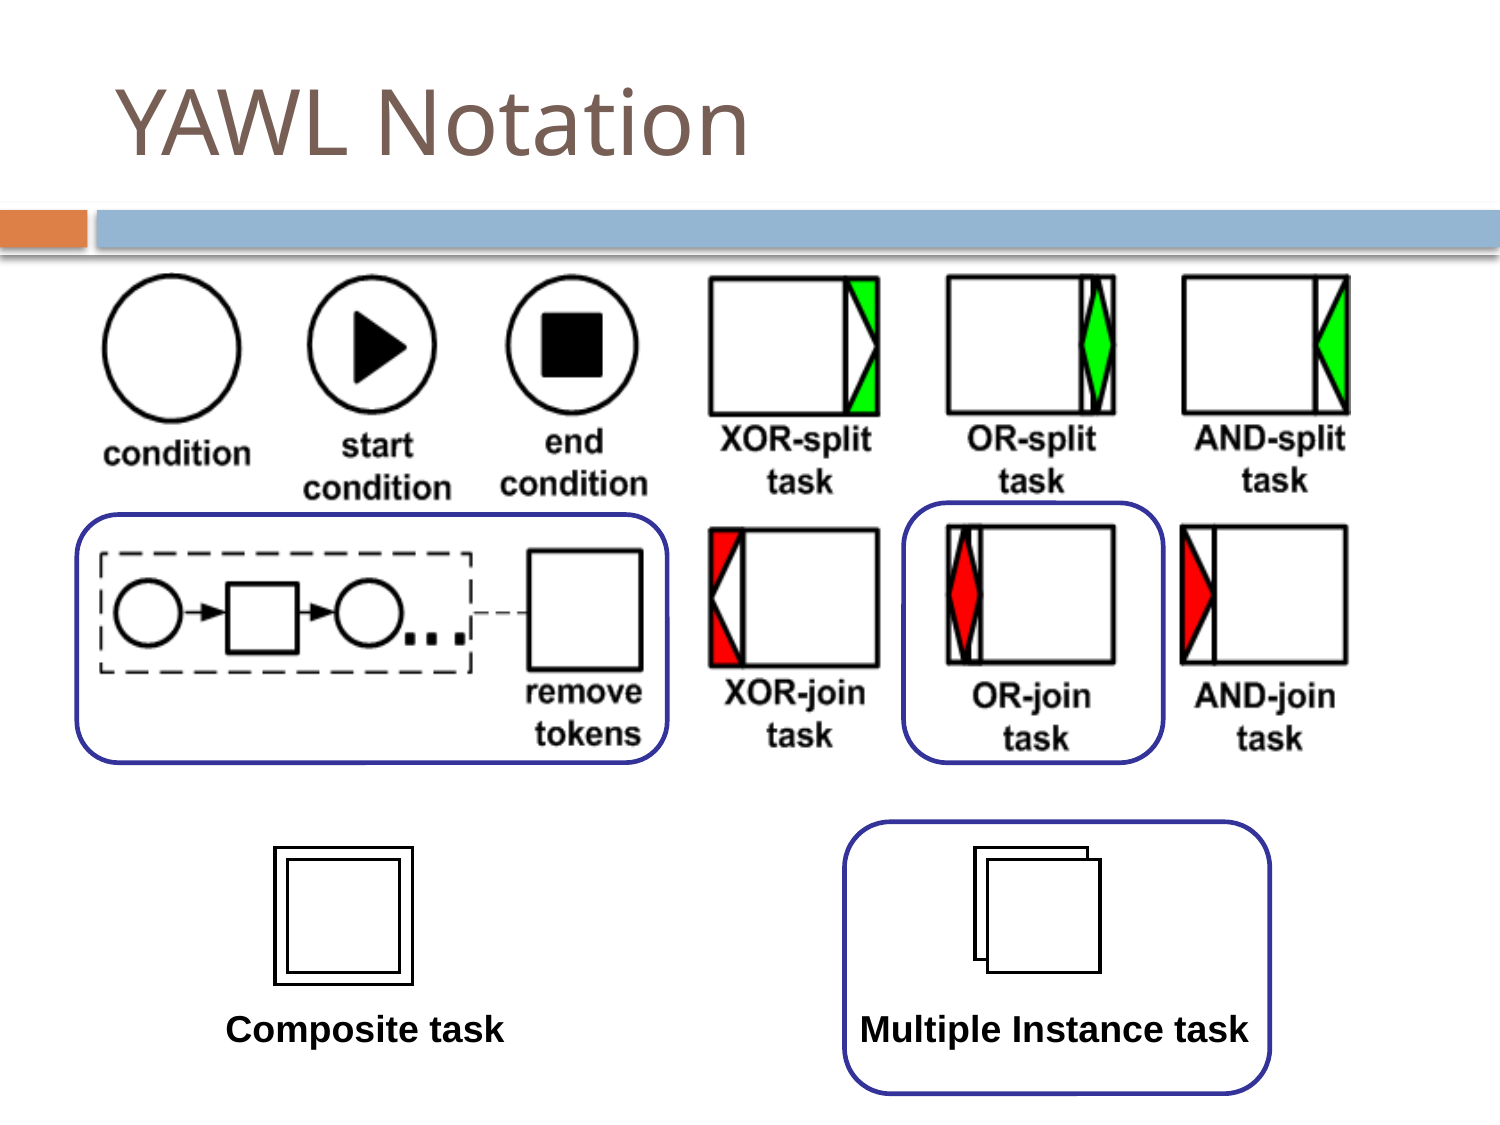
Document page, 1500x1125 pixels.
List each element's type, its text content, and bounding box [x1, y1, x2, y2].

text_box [974, 846, 1100, 973]
text_box [844, 821, 1270, 1094]
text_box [274, 846, 413, 985]
text_box [76, 523, 93, 755]
picture [99, 271, 1351, 763]
title YAWL Notation [100, 37, 1438, 200]
text_box Composite task [210, 997, 520, 1058]
